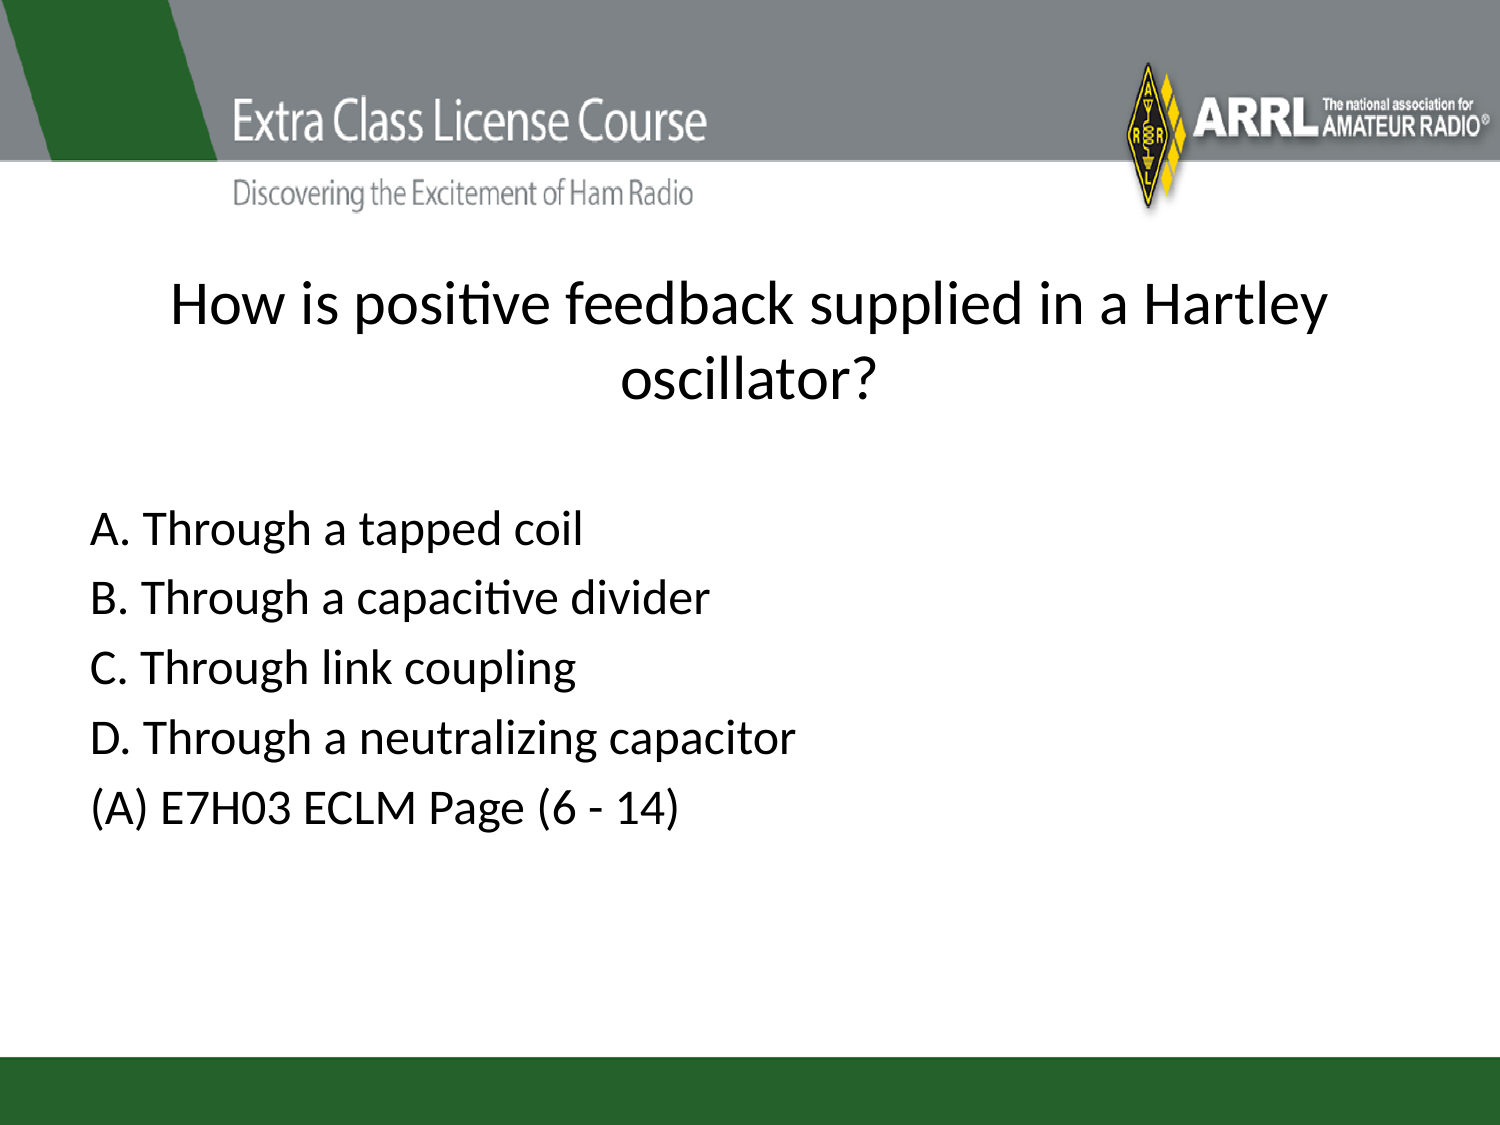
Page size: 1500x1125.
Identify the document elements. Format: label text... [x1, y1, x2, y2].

picture [0, 0, 1500, 1125]
list A. Through a tapped coil B. Through a capacitive divider C. Through link coupling D. Through a neutralizing capacitor (A) E7H03 ECLM Page (6 - 14) [75, 487, 1425, 1005]
title How is positive feedback supplied in a Hartley oscillator? [75, 254, 1425, 435]
